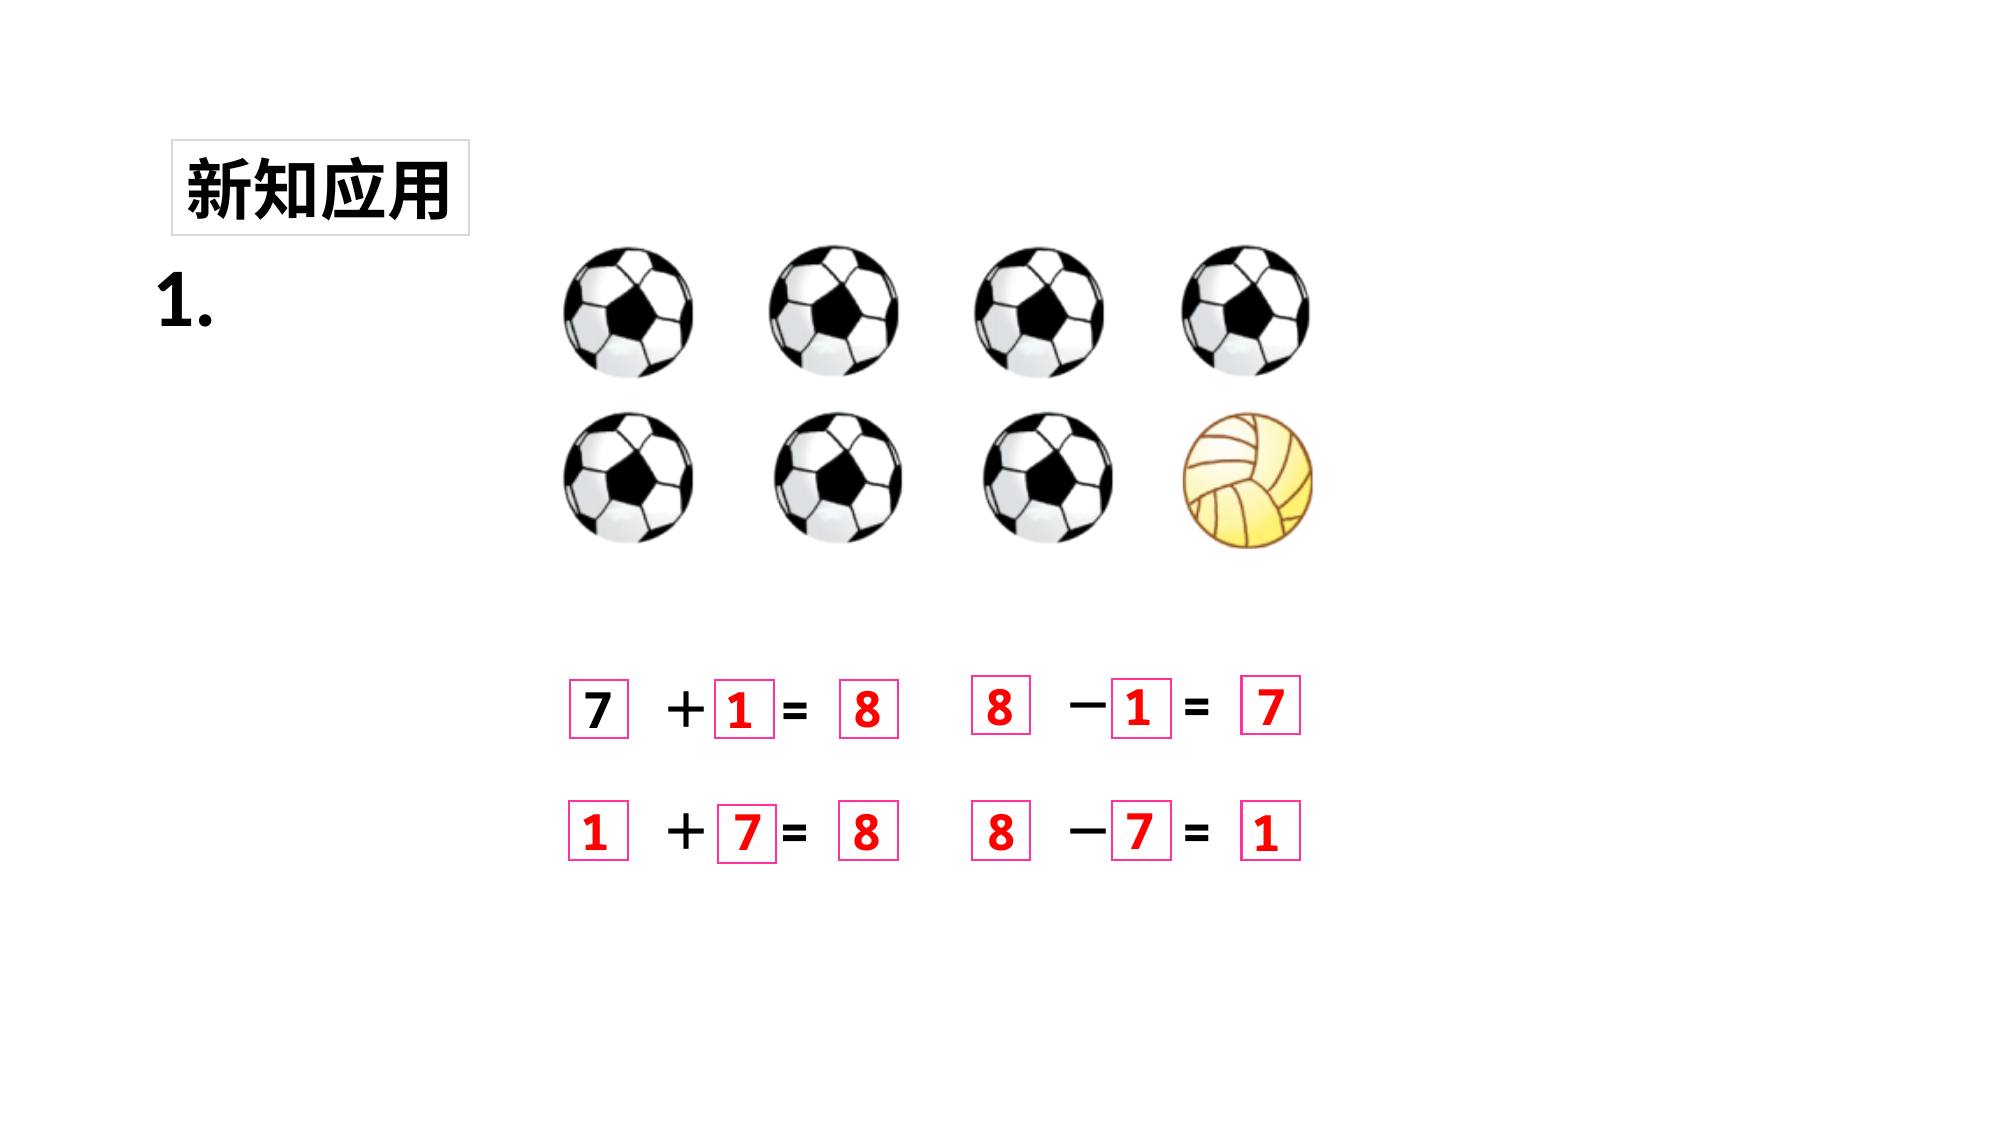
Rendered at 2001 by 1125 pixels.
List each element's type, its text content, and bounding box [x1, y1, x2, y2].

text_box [569, 792, 900, 869]
text_box 新知应用 [171, 139, 470, 235]
picture [233, 235, 1578, 560]
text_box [569, 671, 900, 747]
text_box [971, 667, 1302, 743]
text_box 1 [565, 792, 569, 868]
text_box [971, 792, 1302, 869]
text_box 1. [137, 235, 233, 351]
